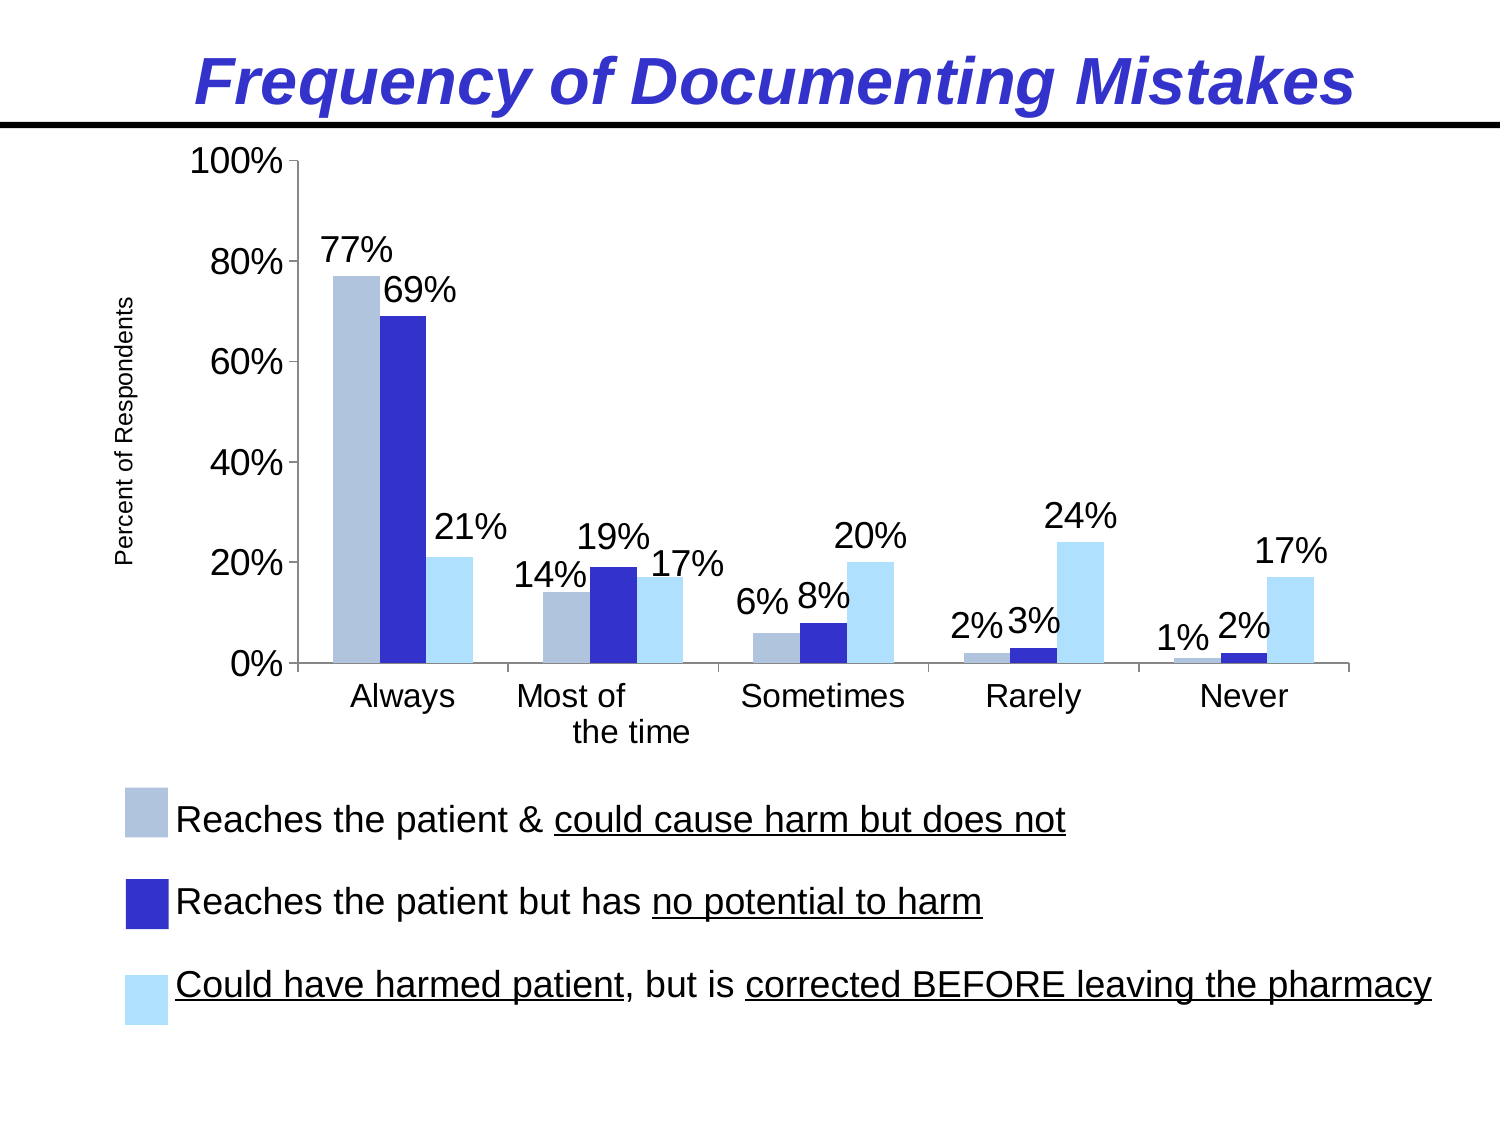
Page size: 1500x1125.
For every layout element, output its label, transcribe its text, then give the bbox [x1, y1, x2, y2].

text_box Reaches the patient & could cause harm but does not Reaches the patient but has no potential to harm Could have harmed patient, but is corrected BEFORE leaving the pharmacy [160, 787, 1475, 1013]
text_box [125, 787, 168, 838]
text_box Frequency of Documenting Mistakes [162, 24, 1389, 127]
chart [162, 124, 1351, 781]
text_box [125, 879, 169, 930]
text_box [125, 975, 168, 1025]
text_box Percent of Respondents [99, 174, 157, 688]
